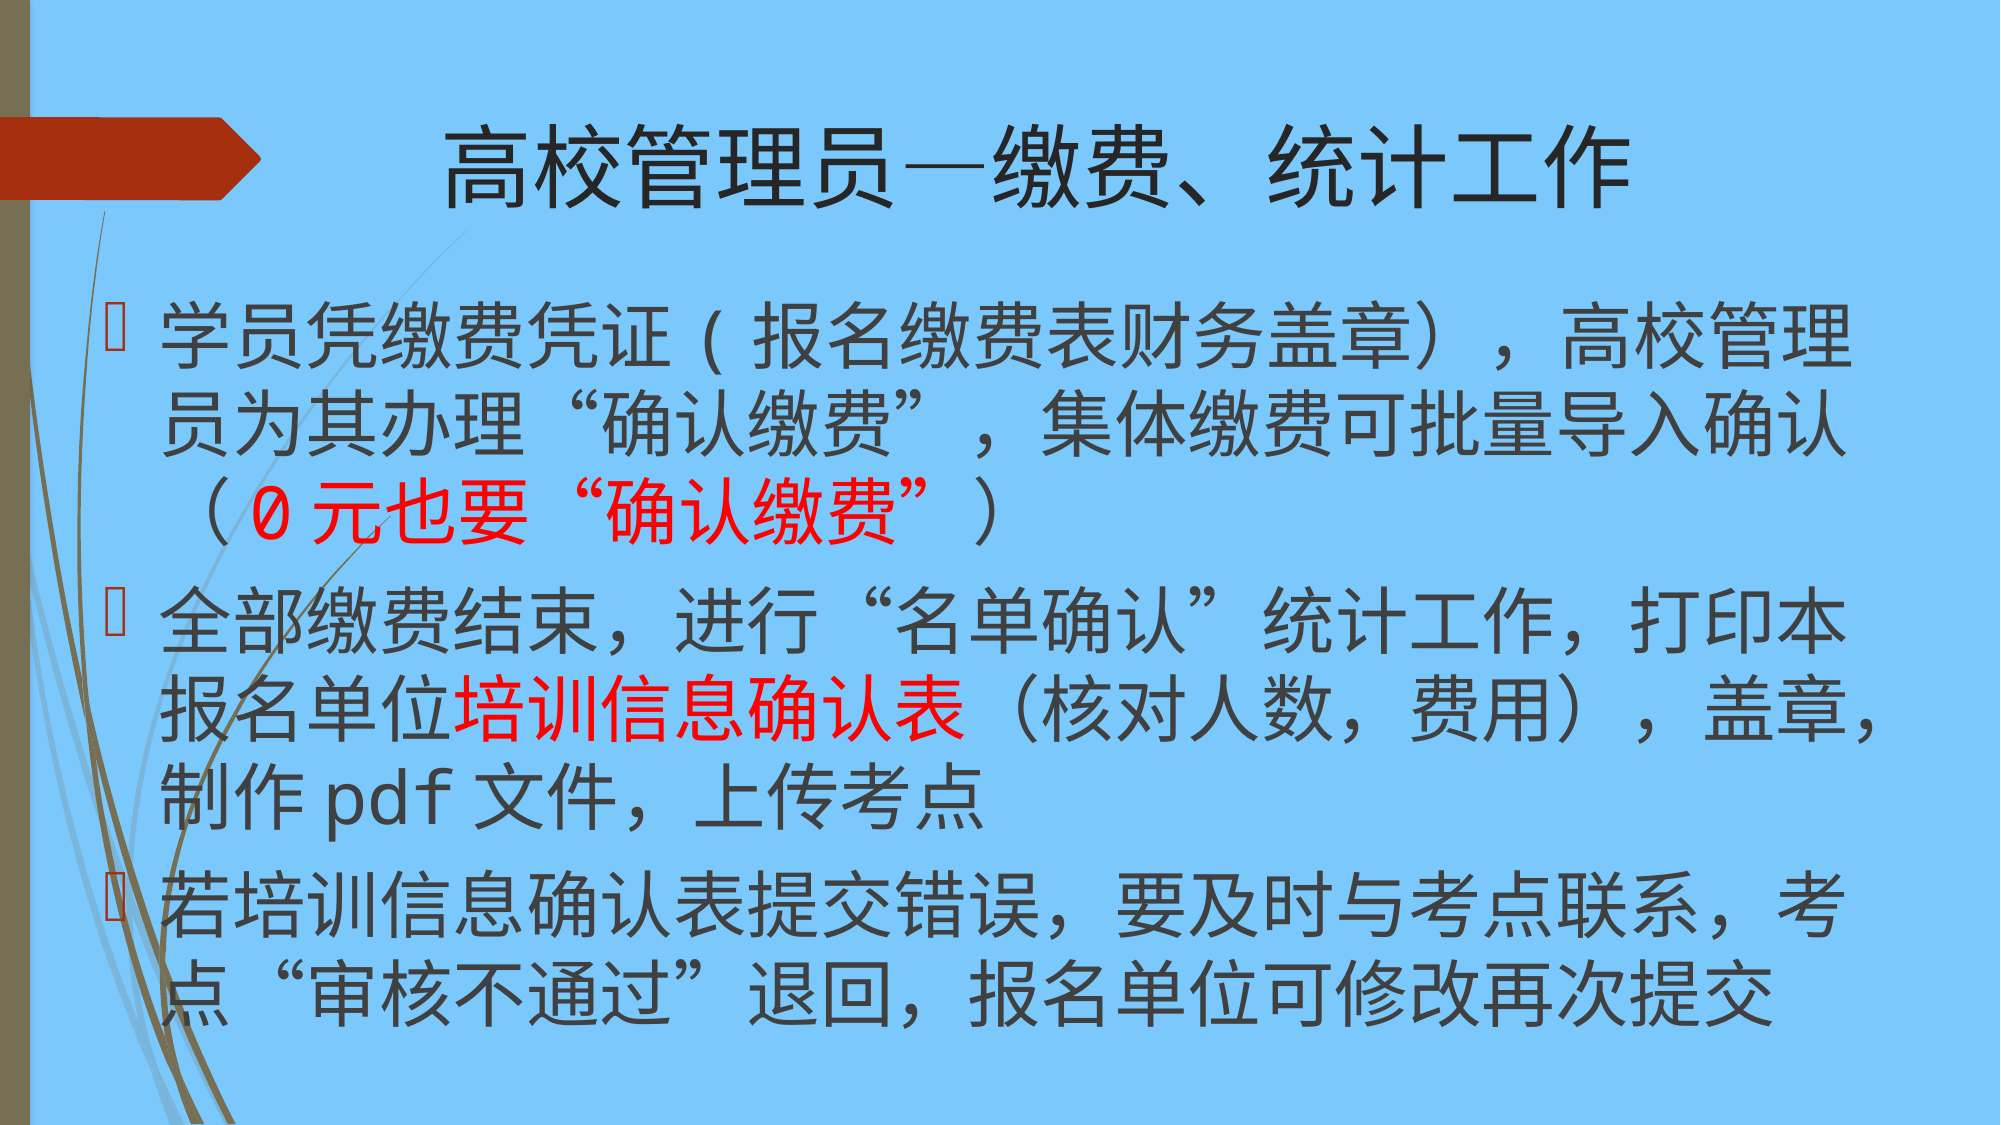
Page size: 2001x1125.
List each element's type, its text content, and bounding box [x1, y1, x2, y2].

title 高校管理员—缴费、统计工作 [425, 102, 1888, 268]
list 学员凭缴费凭证(报名缴费表财务盖章），高校管理员为其办理“确认缴费”，集体缴费可批量导入确认（0元也要“确认缴费”） 全部缴费结束，进行“名单确认”统计工作，打印本报名单位培训信息确认表（核对人数，费用），盖章，制作pdf文件，上传考点 若培训信息确认表提交错误，要及时与考点联系，考点“审核不通过”退回，报名单位可修改再次提交 [88, 282, 1906, 1049]
